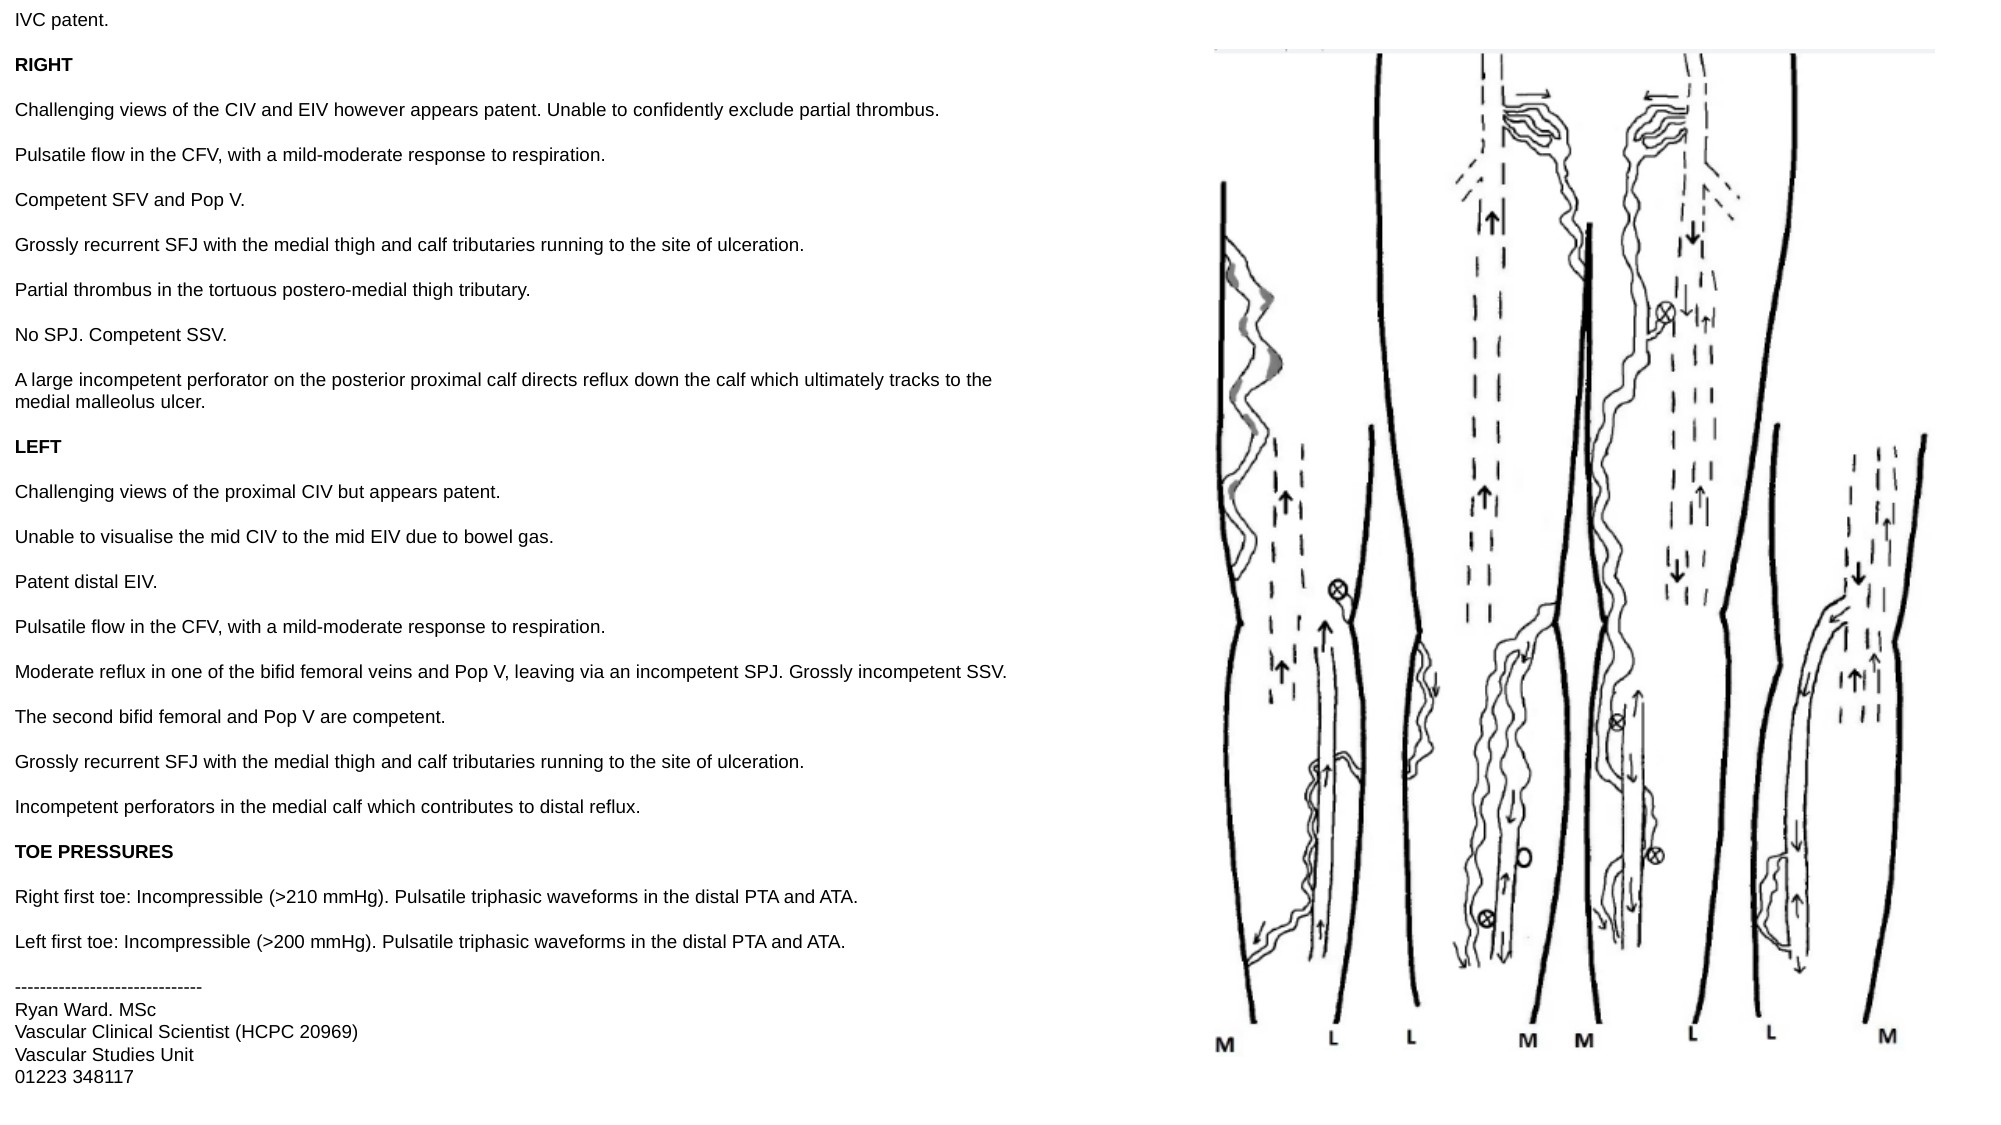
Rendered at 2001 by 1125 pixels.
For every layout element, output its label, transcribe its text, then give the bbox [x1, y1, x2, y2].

text_box IVC patent. RIGHT Challenging views of the CIV and EIV however appears patent. Unable to confidently exclude partial thrombus. Pulsatile flow in the CFV, with a mild-moderate response to respiration. Competent SFV and Pop V. Grossly recurrent SFJ with the medial thigh and calf tributaries running to the site of ulceration. Partial thrombus in the tortuous postero-medial thigh tributary. No SPJ. Competent SSV. A large incompetent perforator on the posterior proximal calf directs reflux down the calf which ultimately tracks to the medial malleolus ulcer. LEFT Challenging views of the proximal CIV but appears patent. Unable to visualise the mid CIV to the mid EIV due to bowel gas. Patent distal EIV. Pulsatile flow in the CFV, with a mild-moderate response to respiration. Moderate reflux in one of the bifid femoral veins and Pop V, leaving via an incompetent SPJ. Grossly incompetent SSV. The second bifid femoral and Pop V are competent. Grossly recurrent SFJ with the medial thigh and calf tributaries running to the site of ulceration. Incompetent perforators in the medial calf which contributes to distal reflux. TOE PRESSURES Right first toe: Incompressible (>210 mmHg). Pulsatile triphasic waveforms in the distal PTA and ATA. Left first toe: Incompressible (>200 mmHg). Pulsatile triphasic waveforms in the distal PTA and ATA. ------------------------------ Ryan Ward. MSc Vascular Clinical Scientist (HCPC 20969) Vascular Studies Unit 01223 348117 [0, 0, 1024, 1095]
picture [1214, 49, 1935, 1057]
